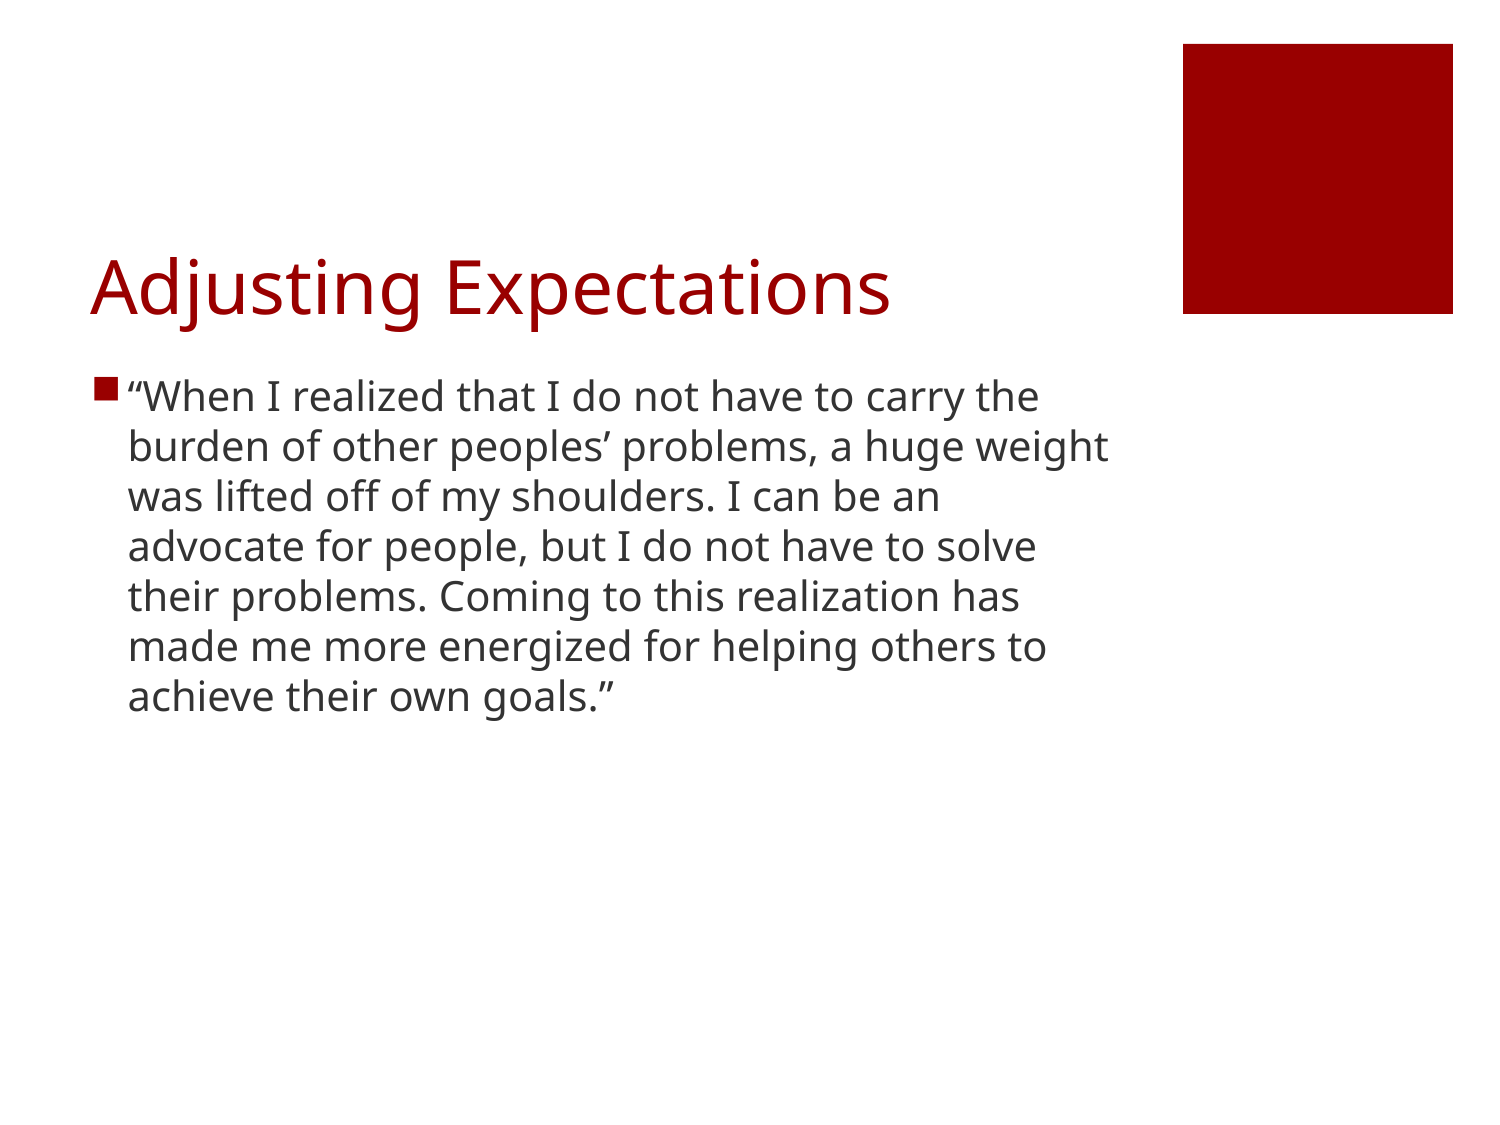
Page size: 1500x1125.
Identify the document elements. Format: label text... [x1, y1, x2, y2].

list “When I realized that I do not have to carry the burden of other peoples’ problems, a huge weight was lifted off of my shoulders. I can be an advocate for people, but I do not have to solve their problems. Coming to this realization has made me more energized for helping others to achieve their own goals.” [75, 362, 1143, 1005]
title Adjusting Expectations [75, 149, 1143, 338]
